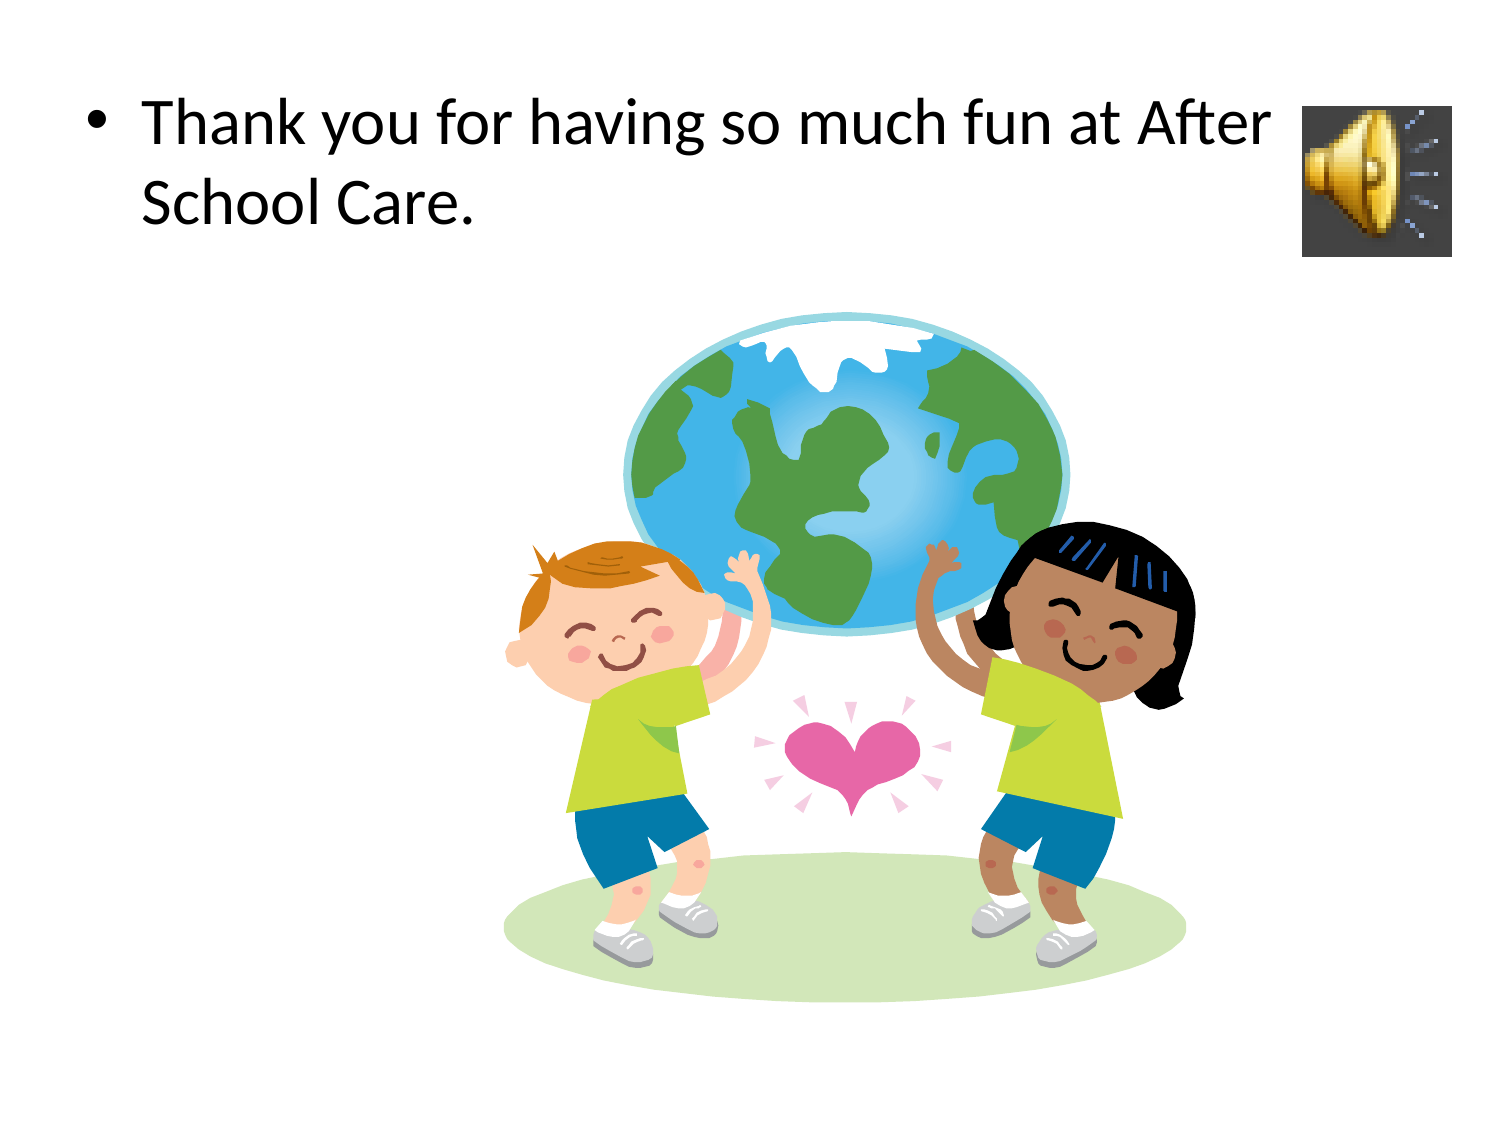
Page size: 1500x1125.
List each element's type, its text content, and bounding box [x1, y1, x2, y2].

picture [503, 311, 1196, 1003]
list Thank you for having so much fun at After School Care. [70, 70, 1421, 813]
picture [1300, 105, 1454, 258]
